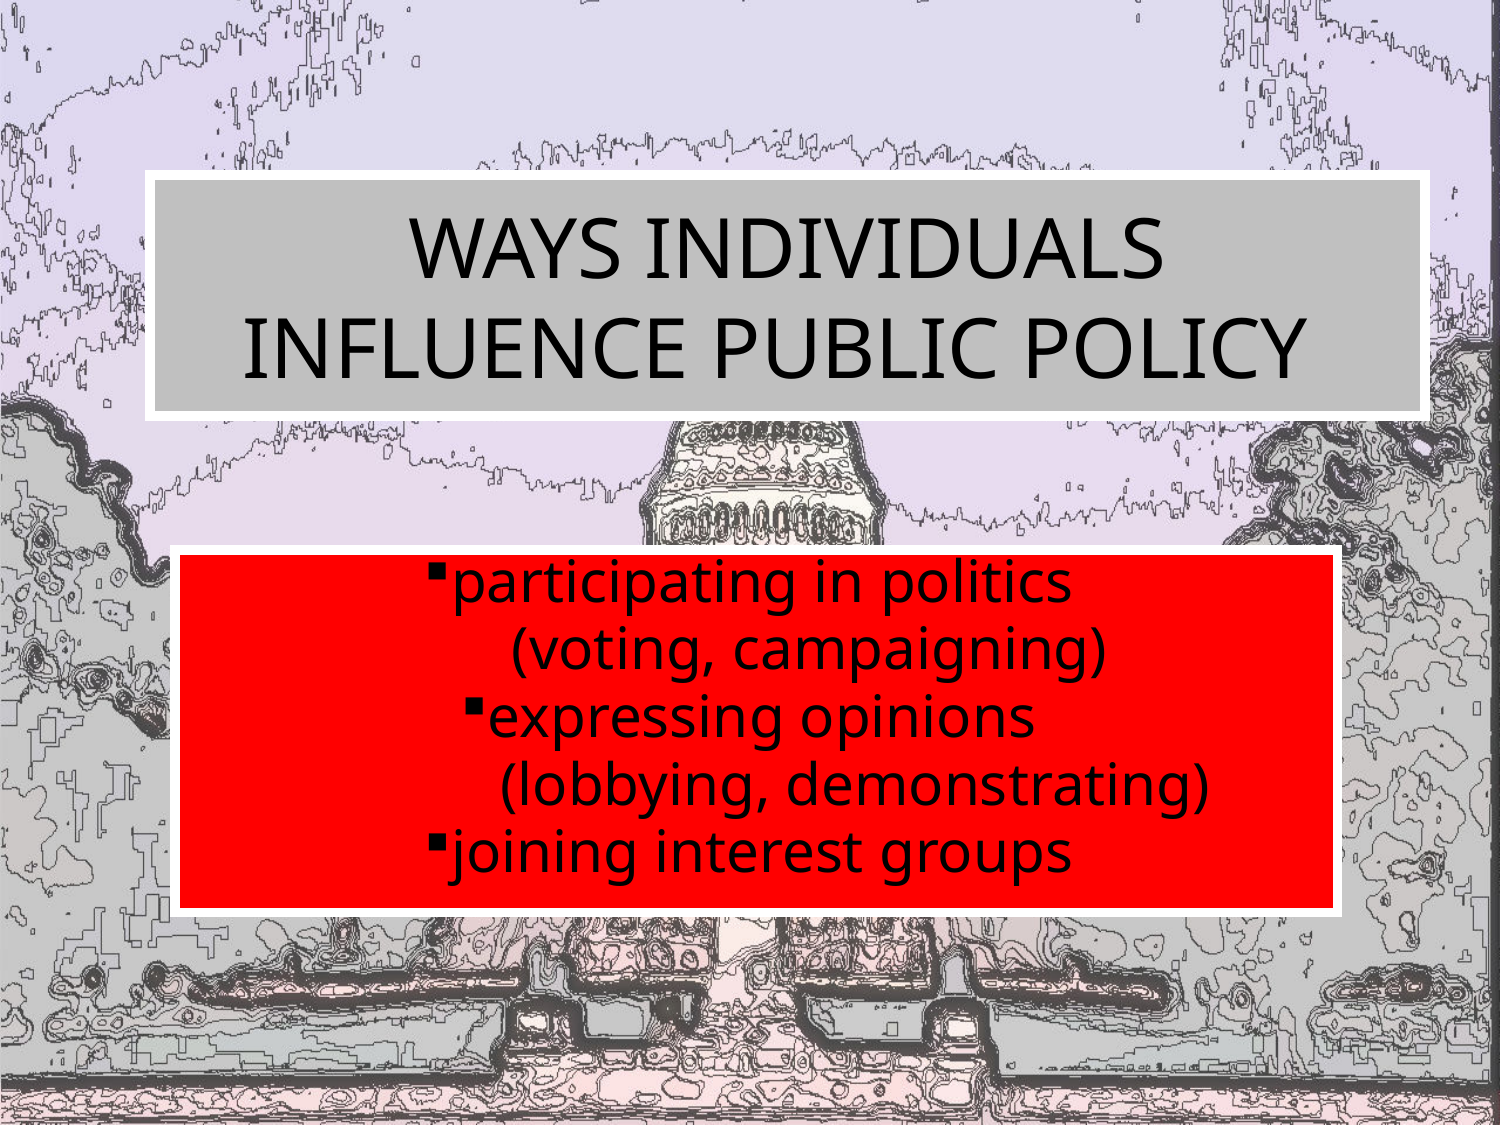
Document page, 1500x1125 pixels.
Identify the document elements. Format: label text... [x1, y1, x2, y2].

title WAYS INDIVIDUALS INFLUENCE PUBLIC POLICY [150, 174, 1425, 417]
picture [0, 0, 1500, 1125]
subtitle participating in politics (voting, campaigning) expressing opinions (lobbying, demonstrating) joining interest groups [174, 549, 1338, 913]
